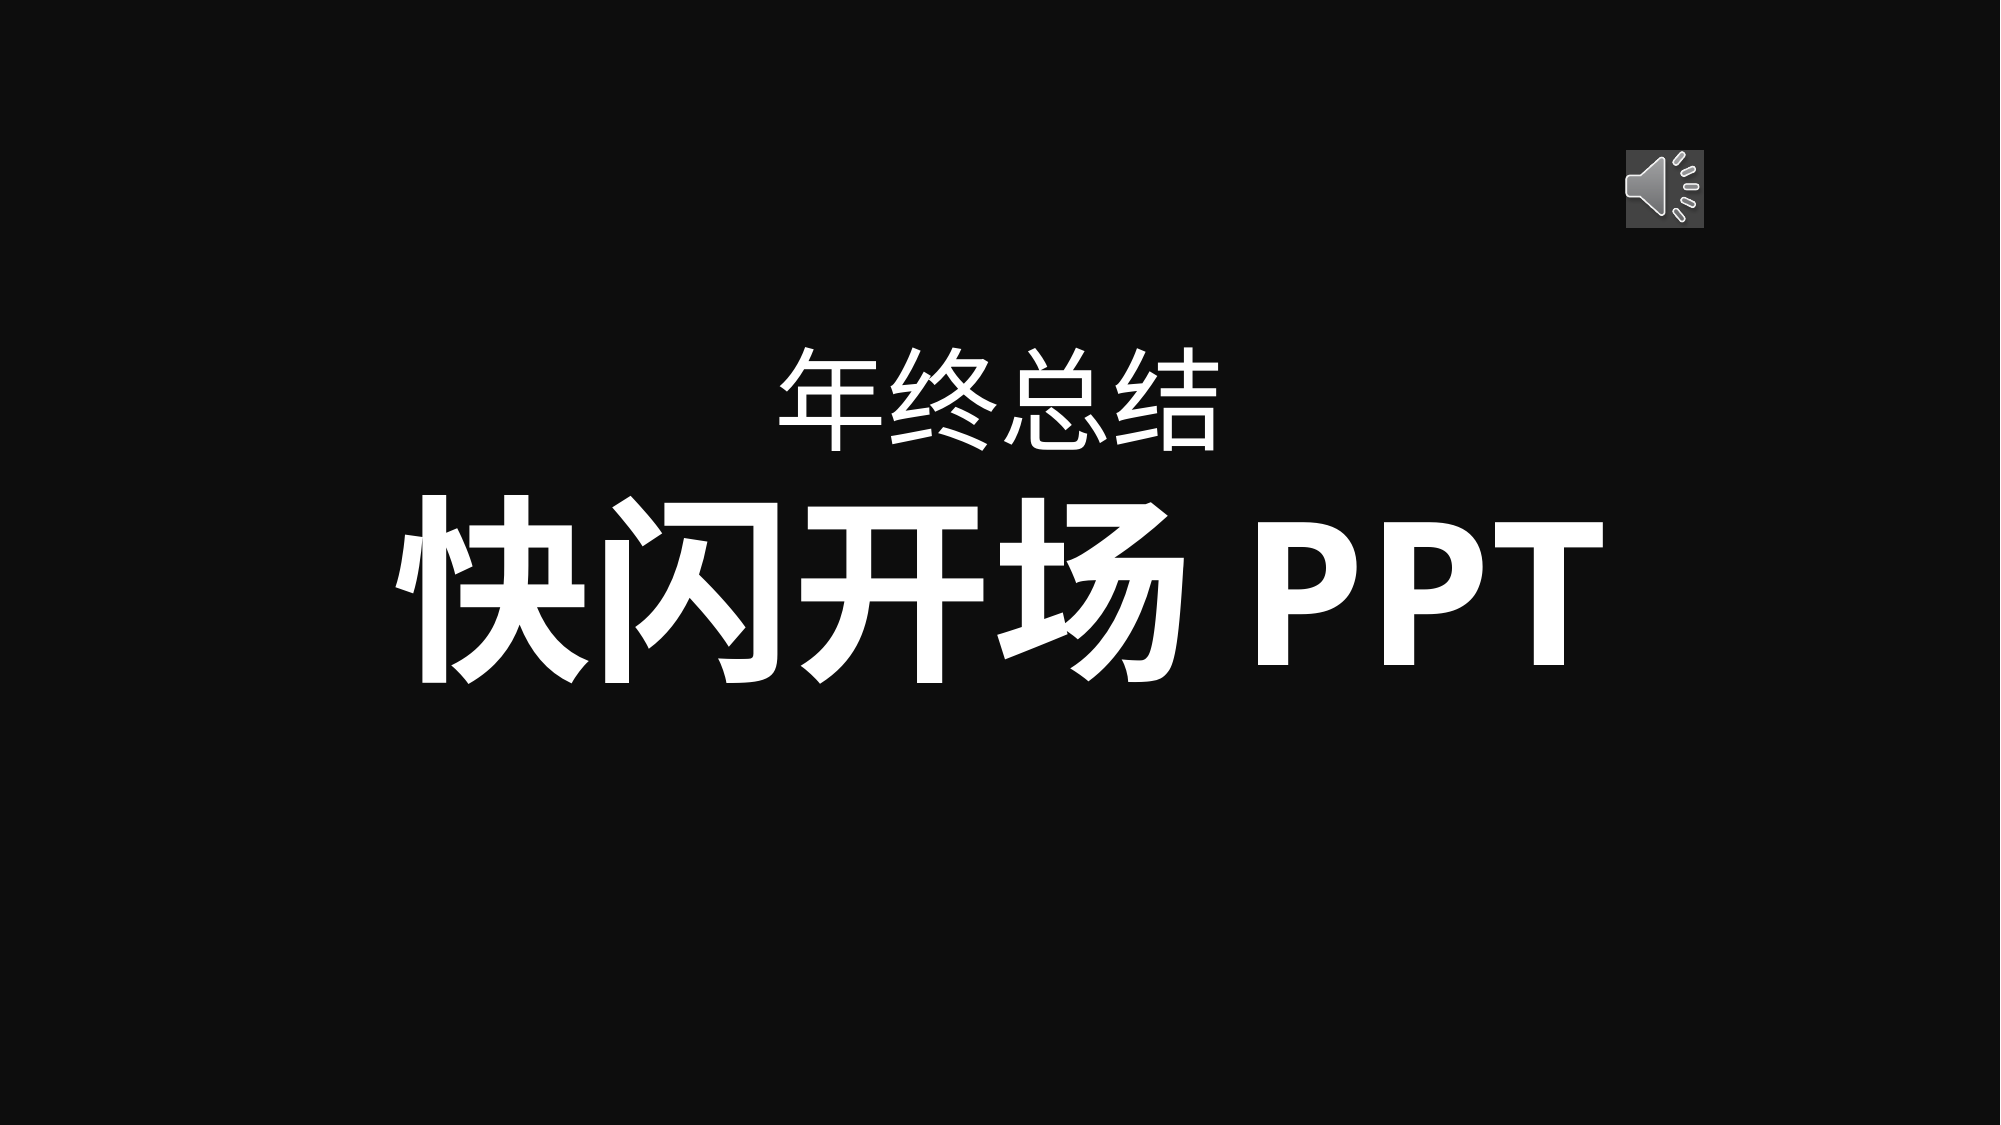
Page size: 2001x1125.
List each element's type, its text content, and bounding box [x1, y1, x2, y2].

text_box 年终总结 快闪开场PPT [377, 322, 1623, 713]
picture [1624, 149, 1705, 229]
